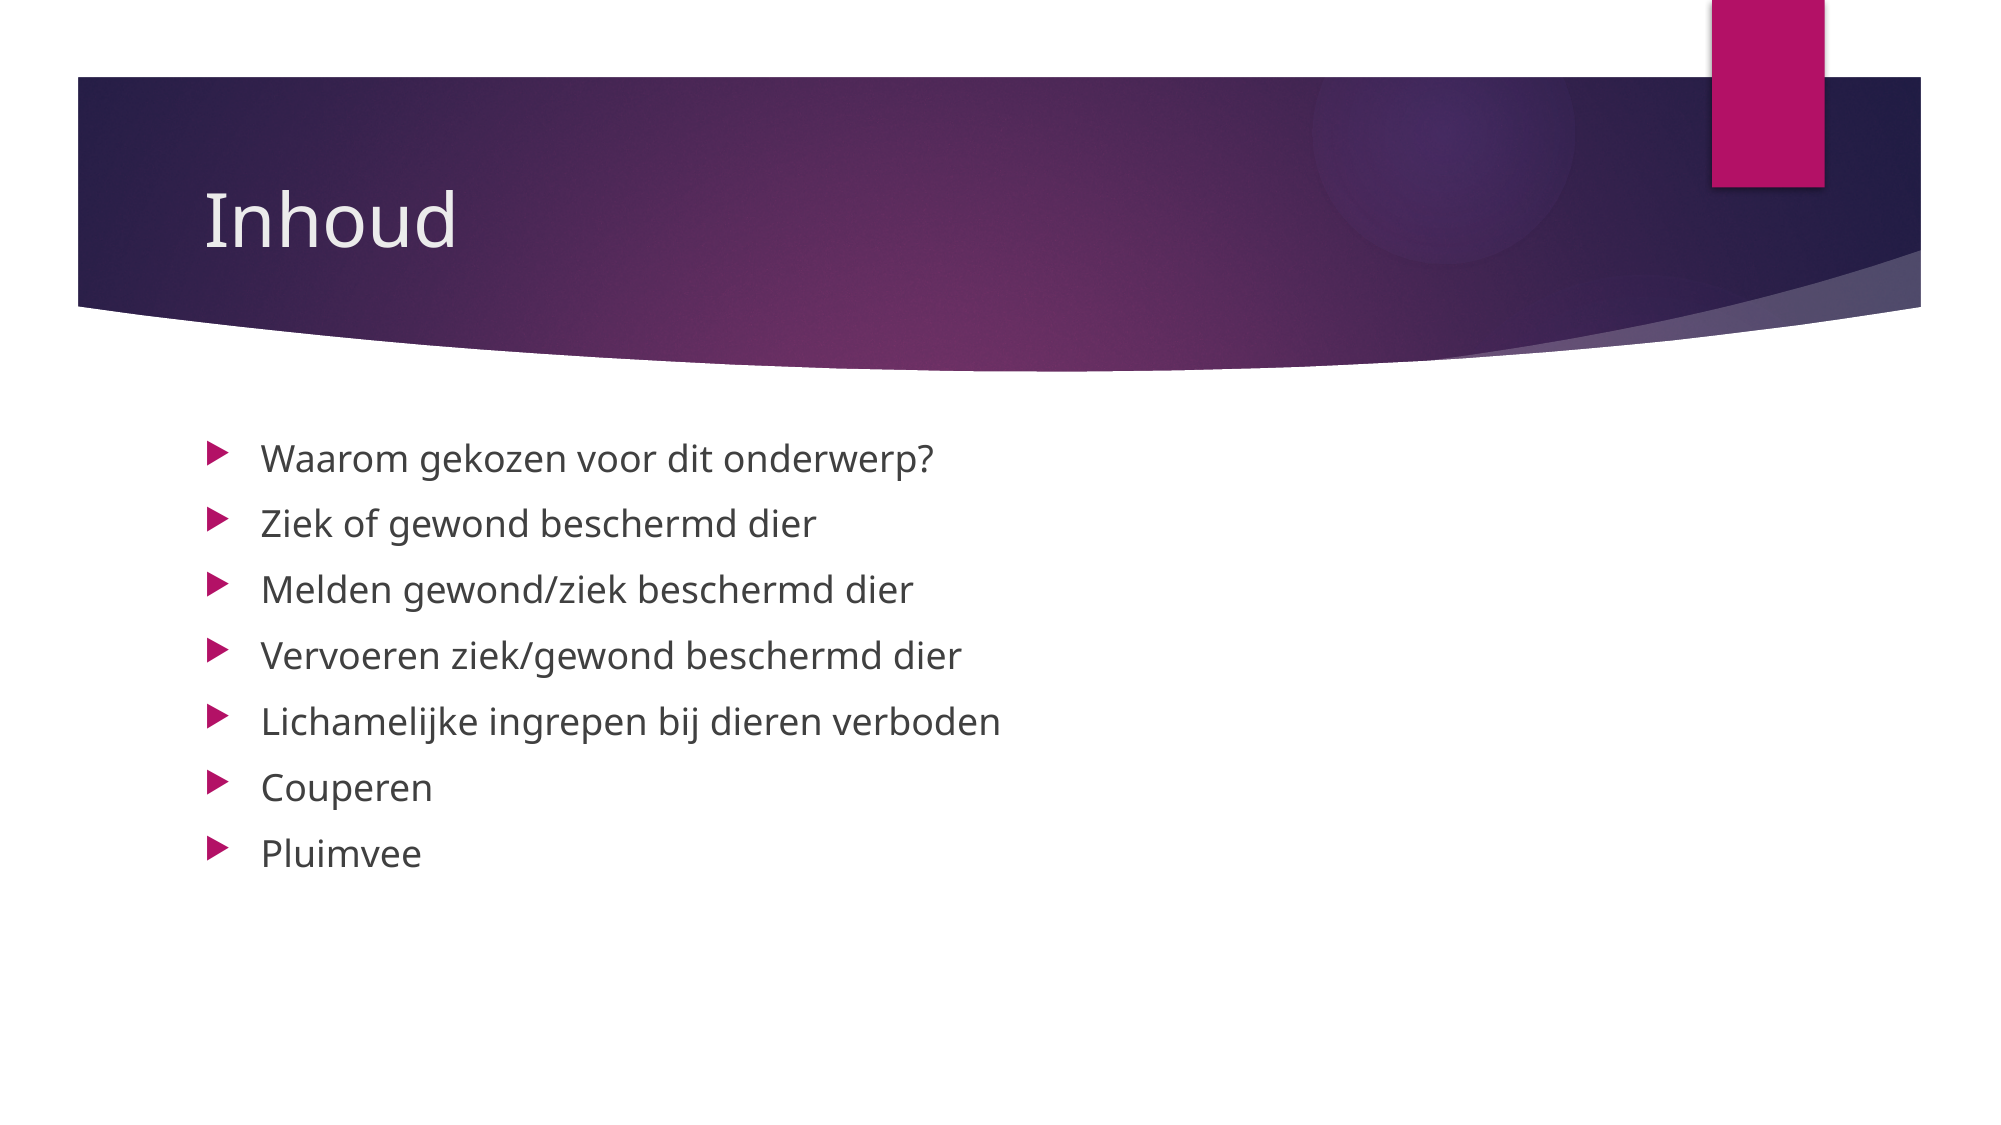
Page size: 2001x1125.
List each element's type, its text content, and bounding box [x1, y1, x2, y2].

list Waarom gekozen voor dit onderwerp? Ziek of gewond beschermd dier Melden gewond/ziek beschermd dier Vervoeren ziek/gewond beschermd dier Lichamelijke ingrepen bij dieren verboden Couperen Pluimvee [189, 427, 1638, 988]
title Inhoud [189, 159, 1627, 276]
